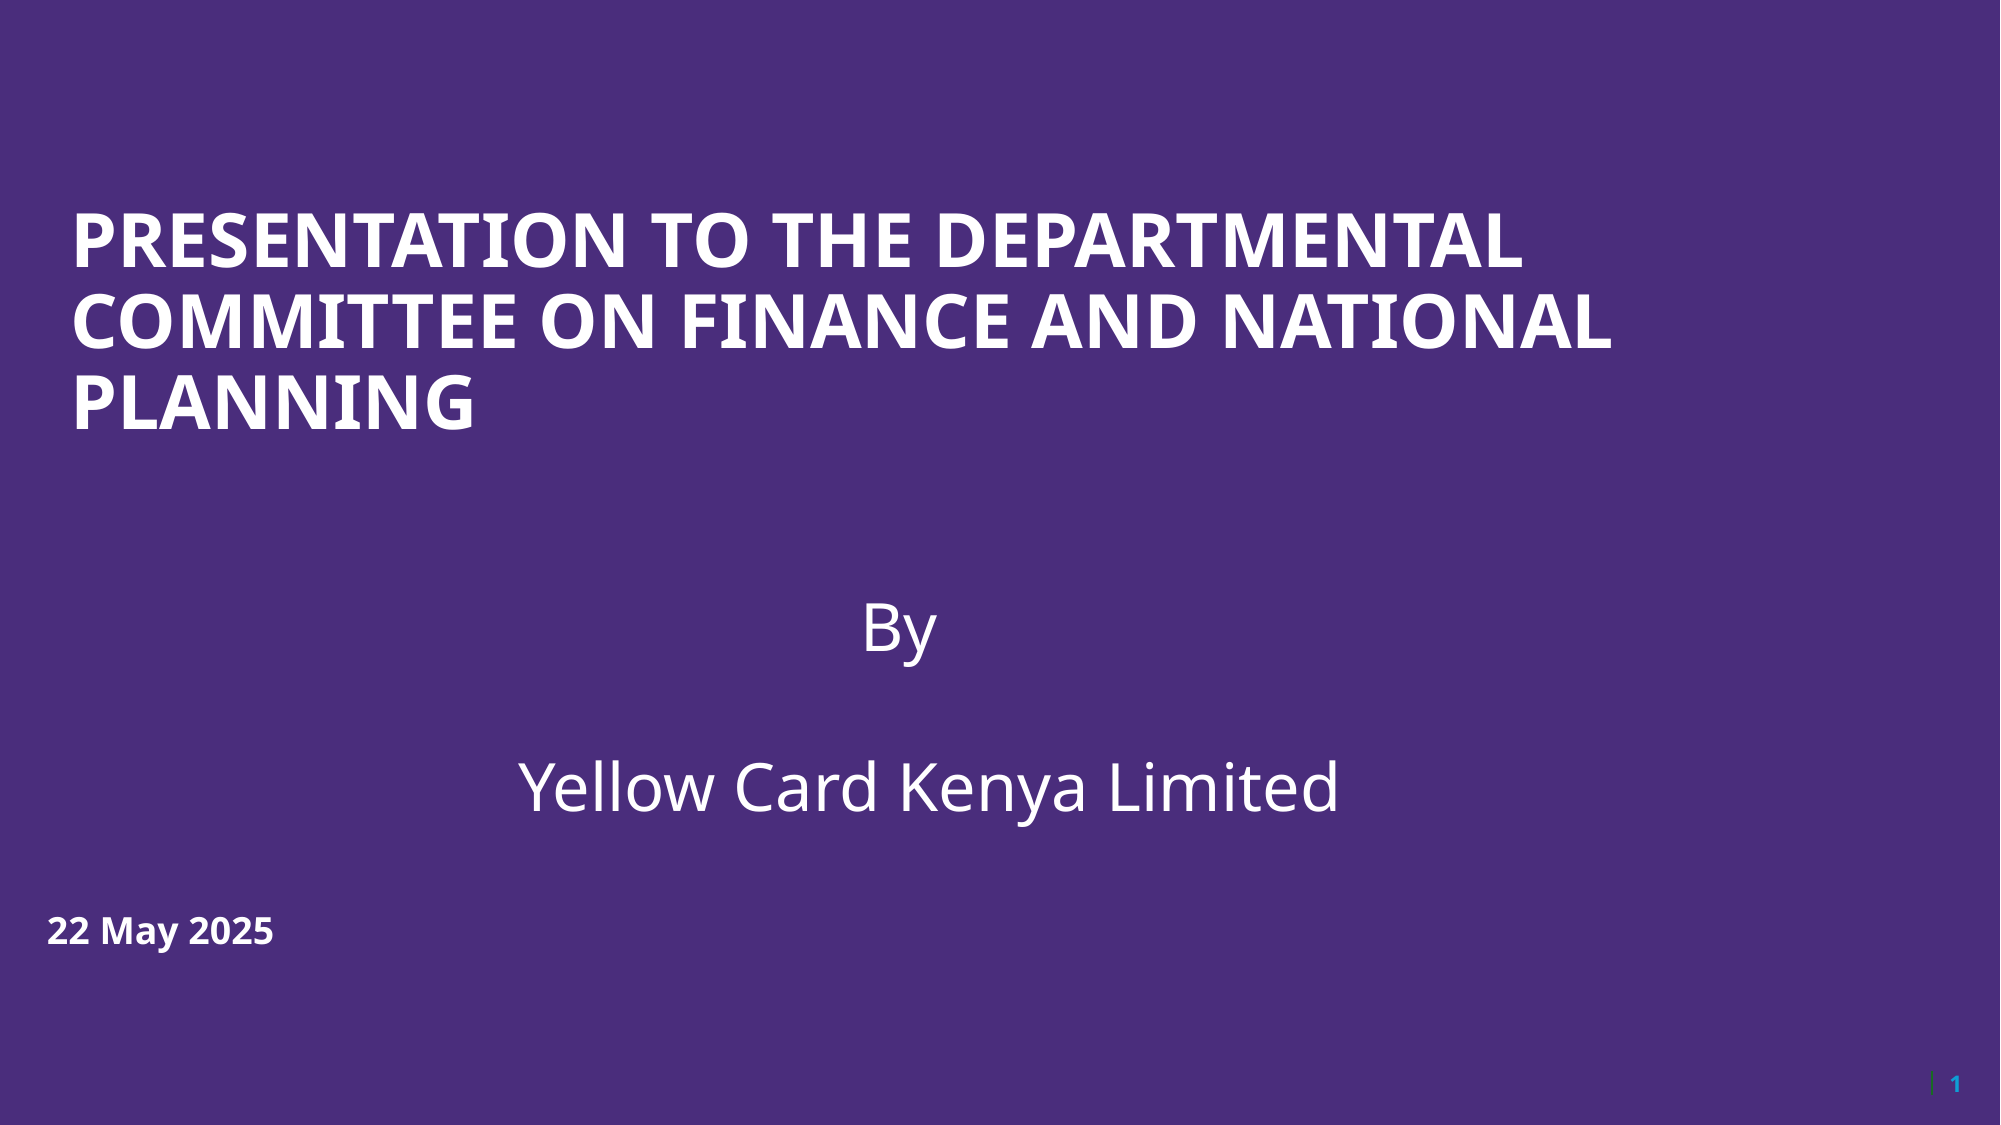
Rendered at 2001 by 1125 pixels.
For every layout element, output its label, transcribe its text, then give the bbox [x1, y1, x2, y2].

text_box 22 May 2025 [32, 900, 1161, 960]
title PRESENTATION TO THE DEPARTMENTAL COMMITTEE ON FINANCE AND NATIONAL PLANNING [55, 187, 1945, 550]
text_box By Yellow Card Kenya Limited [331, 577, 1357, 833]
